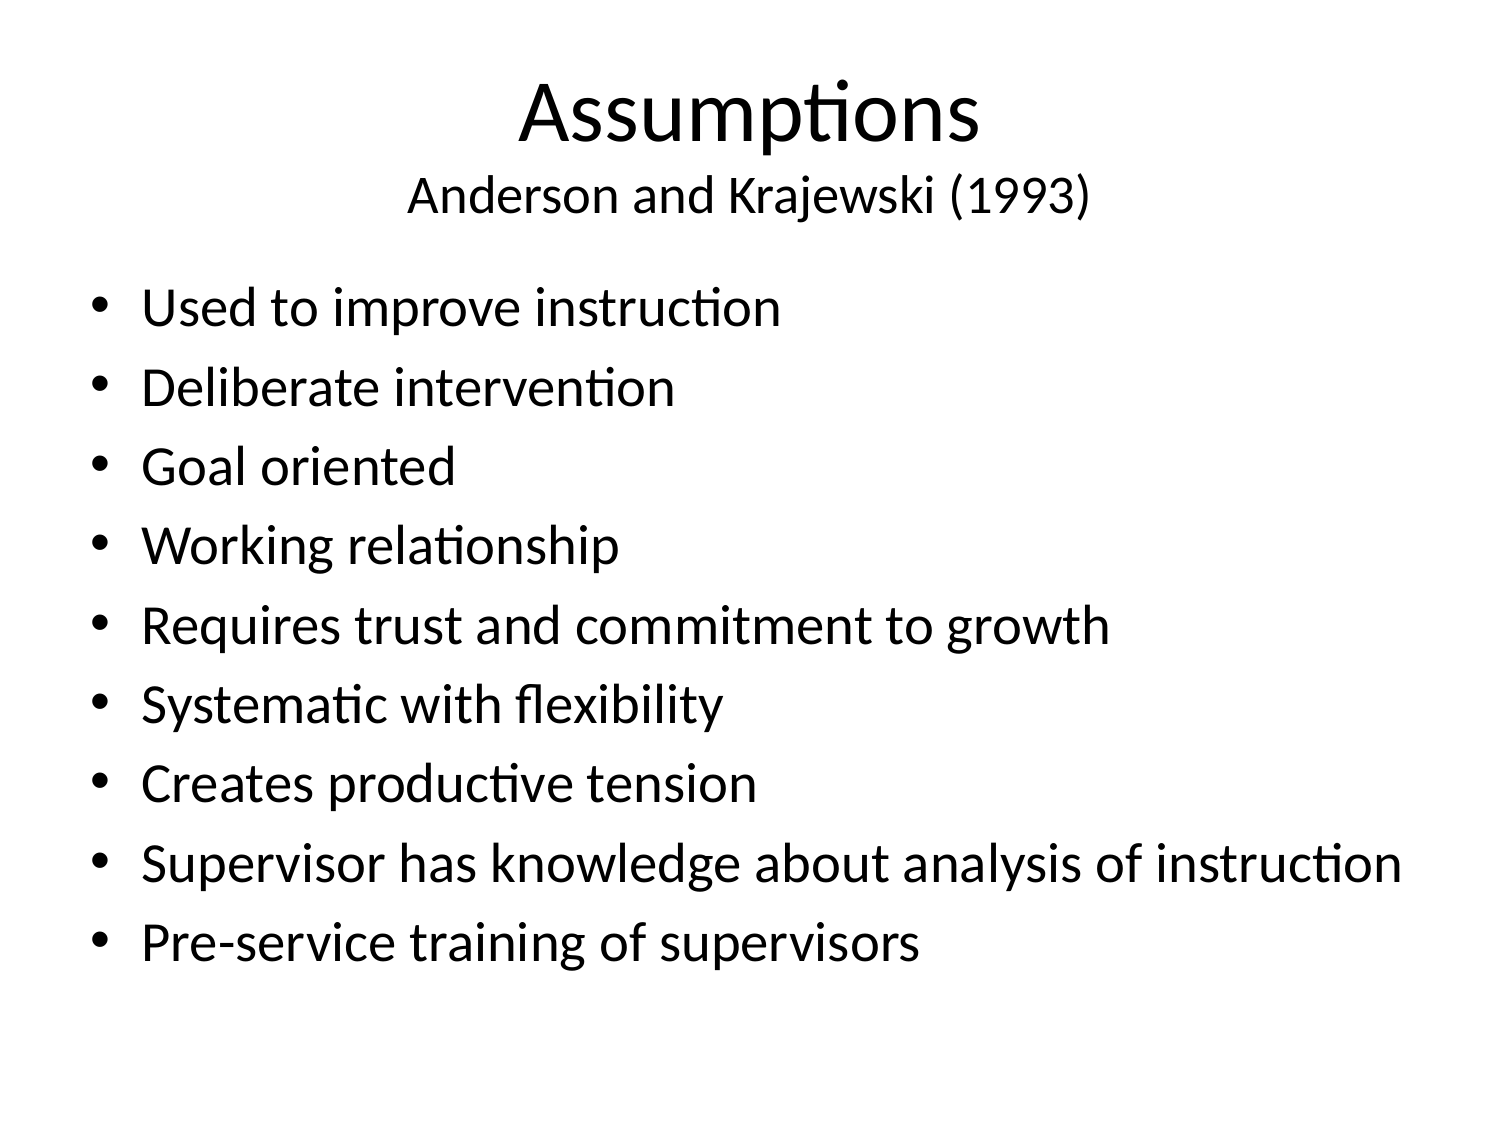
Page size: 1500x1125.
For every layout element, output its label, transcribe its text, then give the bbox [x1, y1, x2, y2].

title Assumptions Anderson and Krajewski (1993) [75, 45, 1425, 233]
list Used to improve instruction Deliberate intervention Goal oriented Working relationship Requires trust and commitment to growth Systematic with flexibility Creates productive tension Supervisor has knowledge about analysis of instruction Pre-service training of supervisors [75, 262, 1425, 1005]
